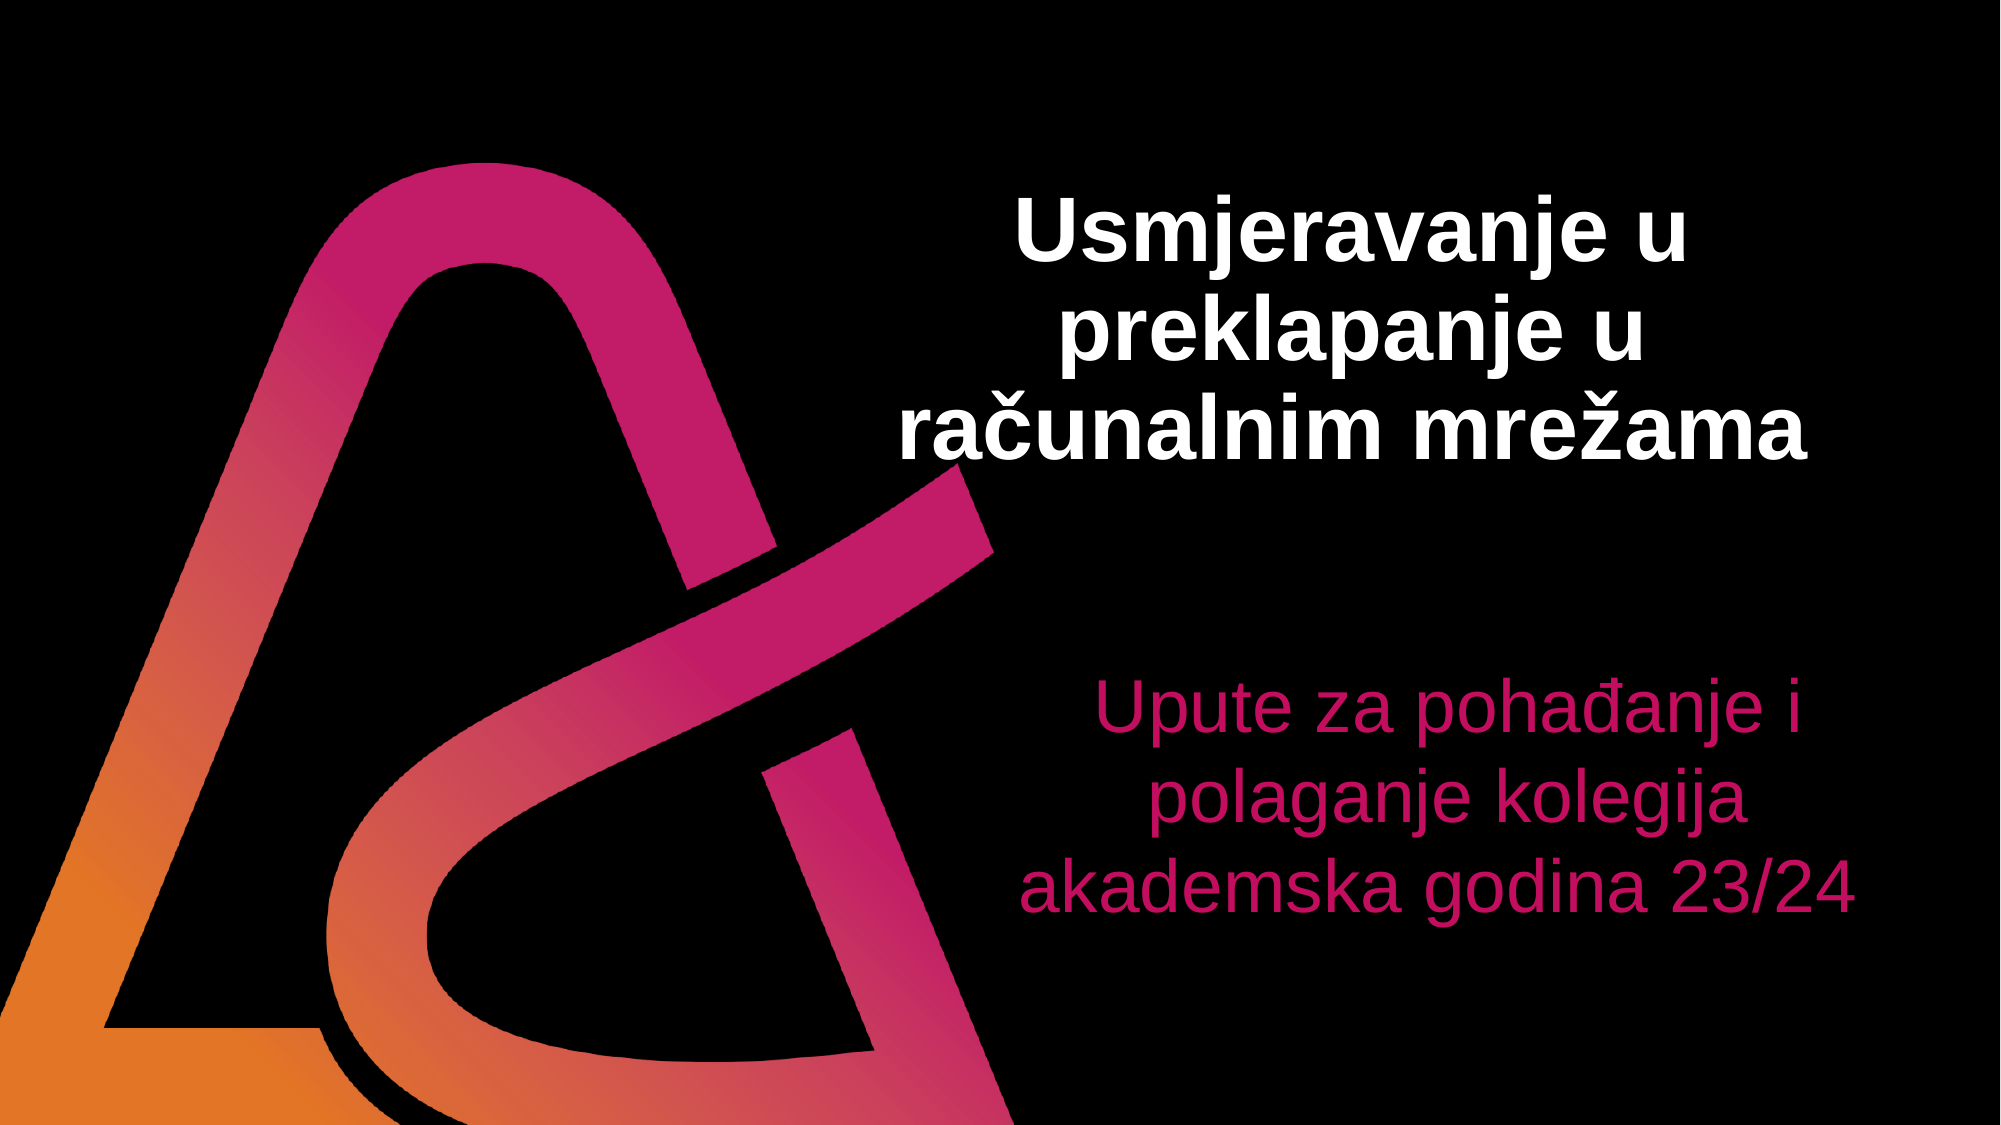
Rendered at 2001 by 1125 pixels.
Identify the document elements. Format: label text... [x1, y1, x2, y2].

picture [0, 143, 1015, 1125]
title Usmjeravanje u preklapanje u računalnim mrežama [835, 152, 1870, 509]
text_box Upute za pohađanje i polaganje kolegija akademska godina 23/24 [988, 649, 1909, 935]
